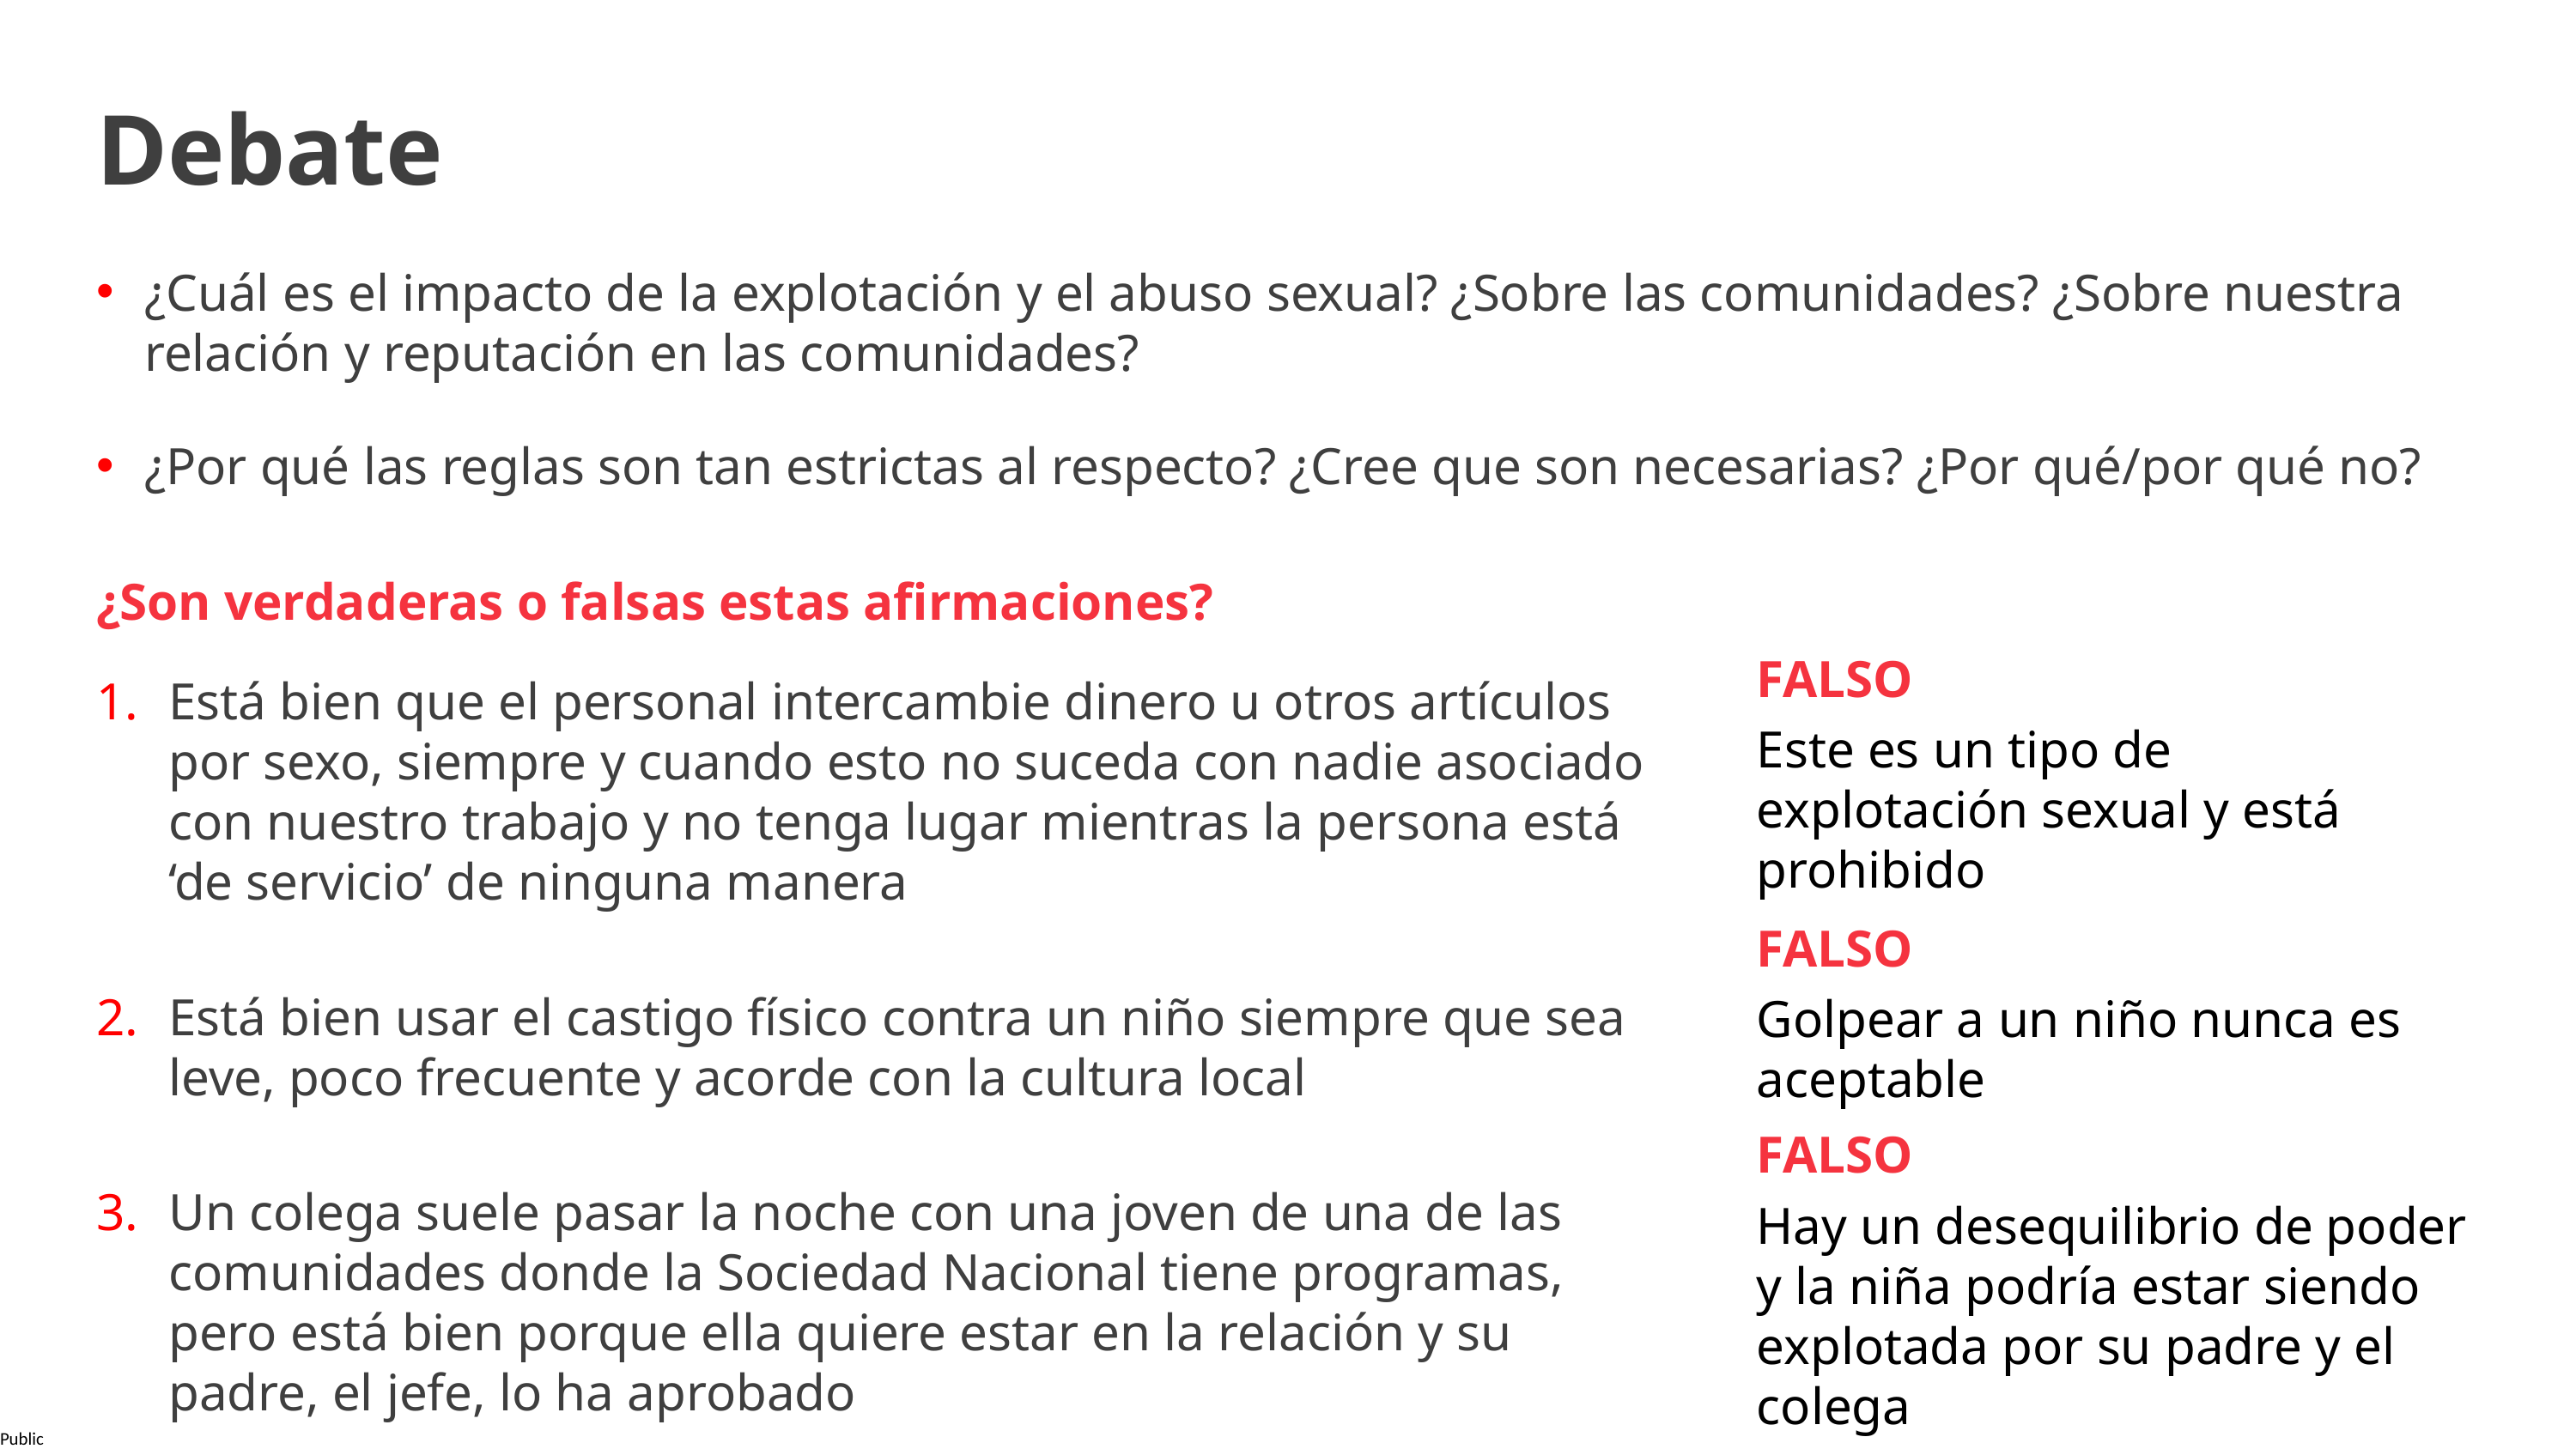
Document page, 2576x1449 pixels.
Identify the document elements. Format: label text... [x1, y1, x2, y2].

text_box FALSO Hay un desequilibrio de poder y la niña podría estar siendo explotada por su padre y el colega [1744, 1117, 2516, 1441]
text_box FALSO Este es un tipo de explotación sexual y está prohibido [1744, 640, 2417, 905]
text_box Está bien que el personal intercambie dinero u otros artículos por sexo, siempre y cuando esto no suceda con nadie asociado con nuestro trabajo y no tenga lugar mientras la persona está ‘de servicio’ de ninguna manera Está bien usar el castigo físico contra un niño siempre que sea leve, poco frecuente y acorde con la cultura local Un colega suele pasar la noche con una joven de una de las comunidades donde la Sociedad Nacional tiene programas, pero está bien porque ella quiere estar en la relación y su padre, el jefe, lo ha aprobado [83, 664, 1680, 1428]
text_box ¿Cuál es el impacto de la explotación y el abuso sexual? ¿Sobre las comunidades? ¿Sobre nuestra relación y reputación en las comunidades? ¿Por qué las reglas son tan estrictas al respecto? ¿Cree que son necesarias? ¿Por qué/por qué no? ¿Son verdaderas o falsas estas afirmaciones? [83, 254, 2440, 637]
text_box Debate [83, 105, 2440, 210]
text_box FALSO Golpear a un niño nunca es aceptable [1744, 910, 2536, 1114]
